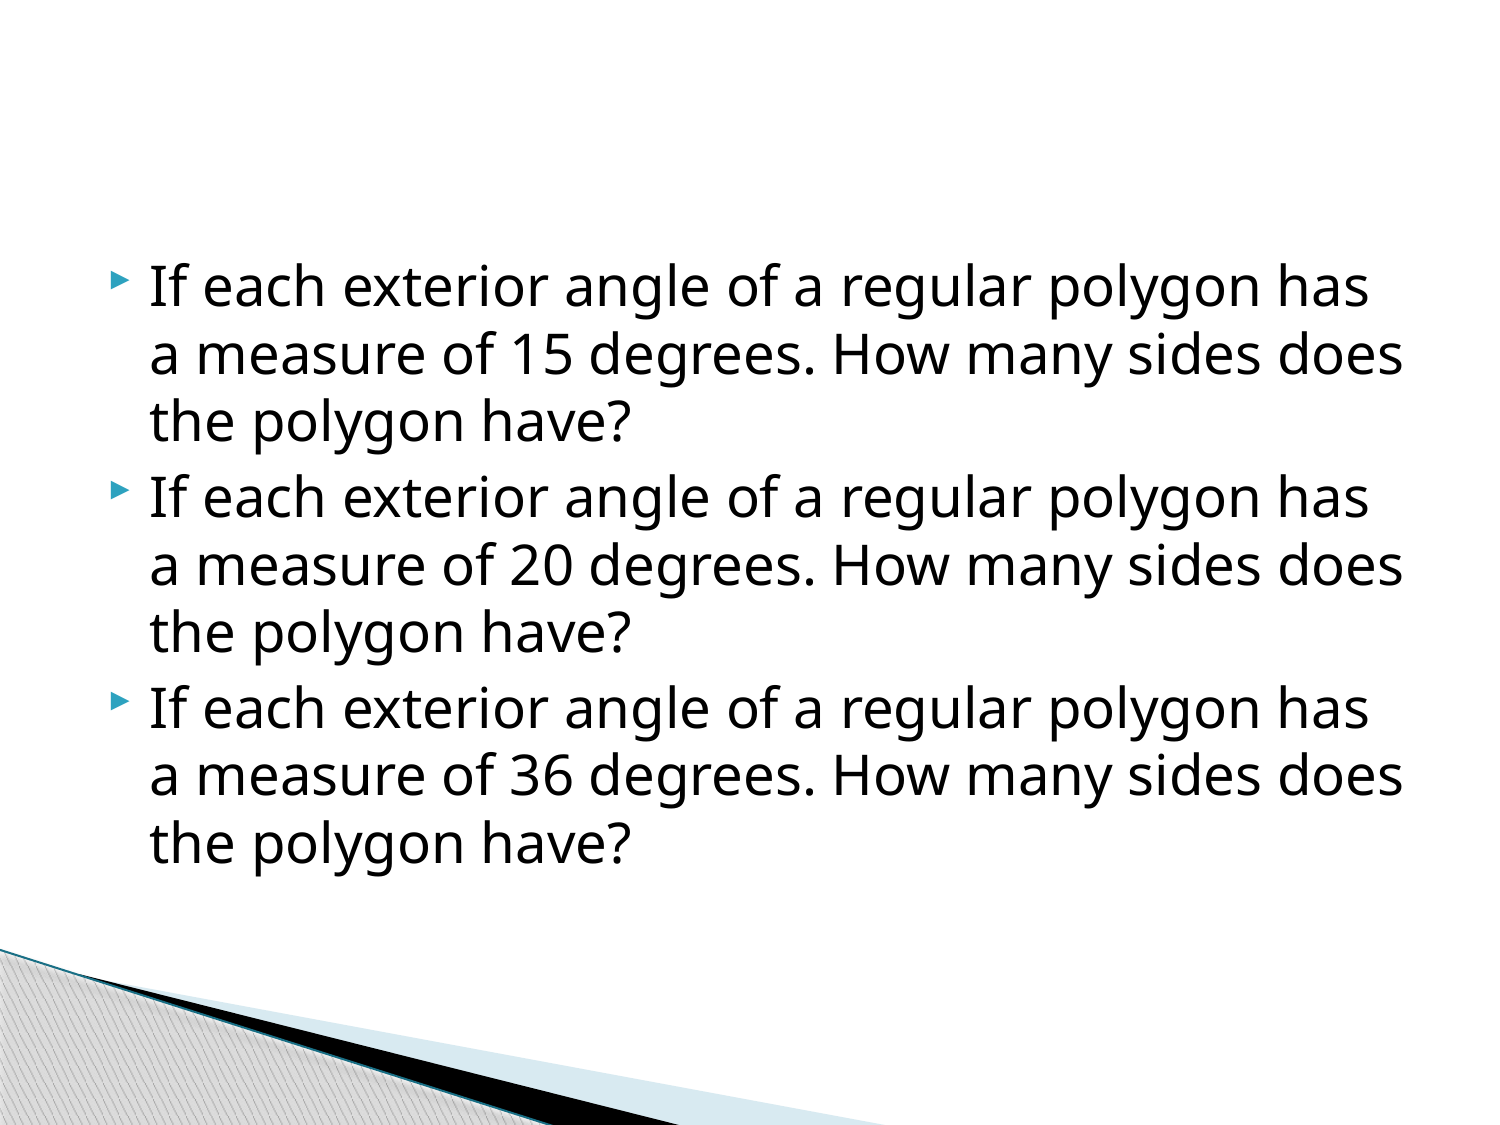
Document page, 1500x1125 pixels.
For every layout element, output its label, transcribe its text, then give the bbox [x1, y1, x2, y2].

list If each exterior angle of a regular polygon has a measure of 15 degrees. How many sides does the polygon have? If each exterior angle of a regular polygon has a measure of 20 degrees. How many sides does the polygon have? If each exterior angle of a regular polygon has a measure of 36 degrees. How many sides does the polygon have? [75, 243, 1425, 986]
